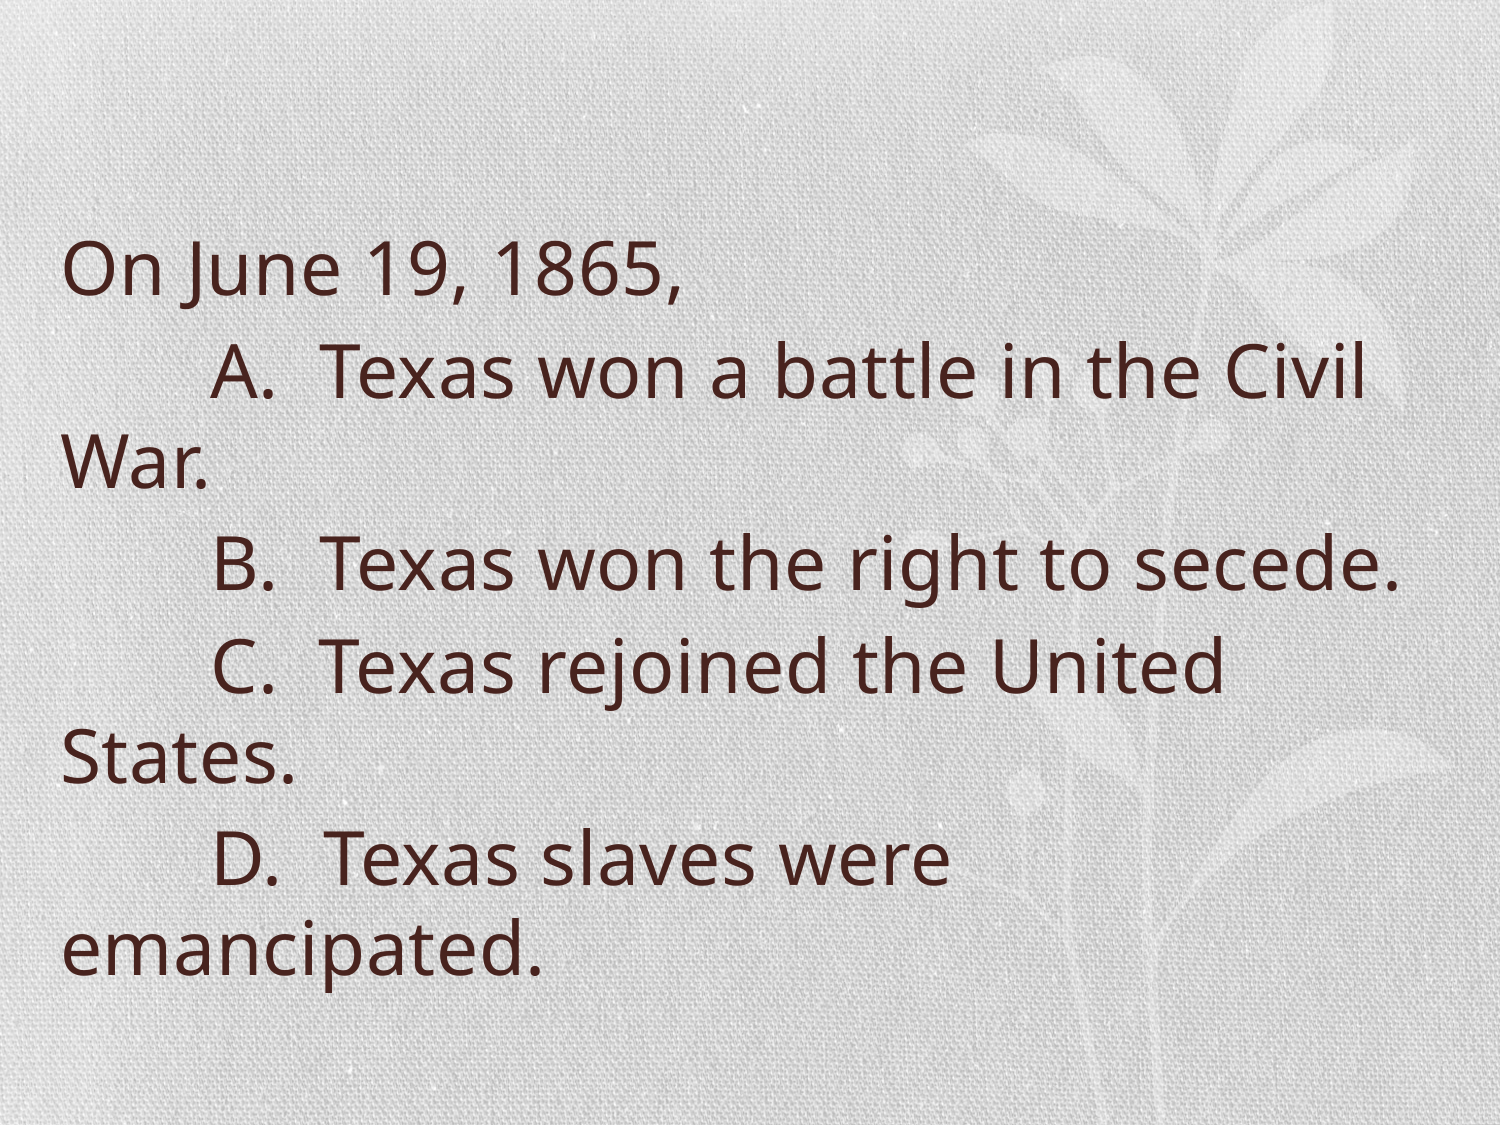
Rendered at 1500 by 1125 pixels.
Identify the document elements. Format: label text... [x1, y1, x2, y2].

list On June 19, 1865, A. Texas won a battle in the Civil War. B. Texas won the right to secede. C. Texas rejoined the United States. D. Texas slaves were emancipated. [45, 213, 1455, 1023]
